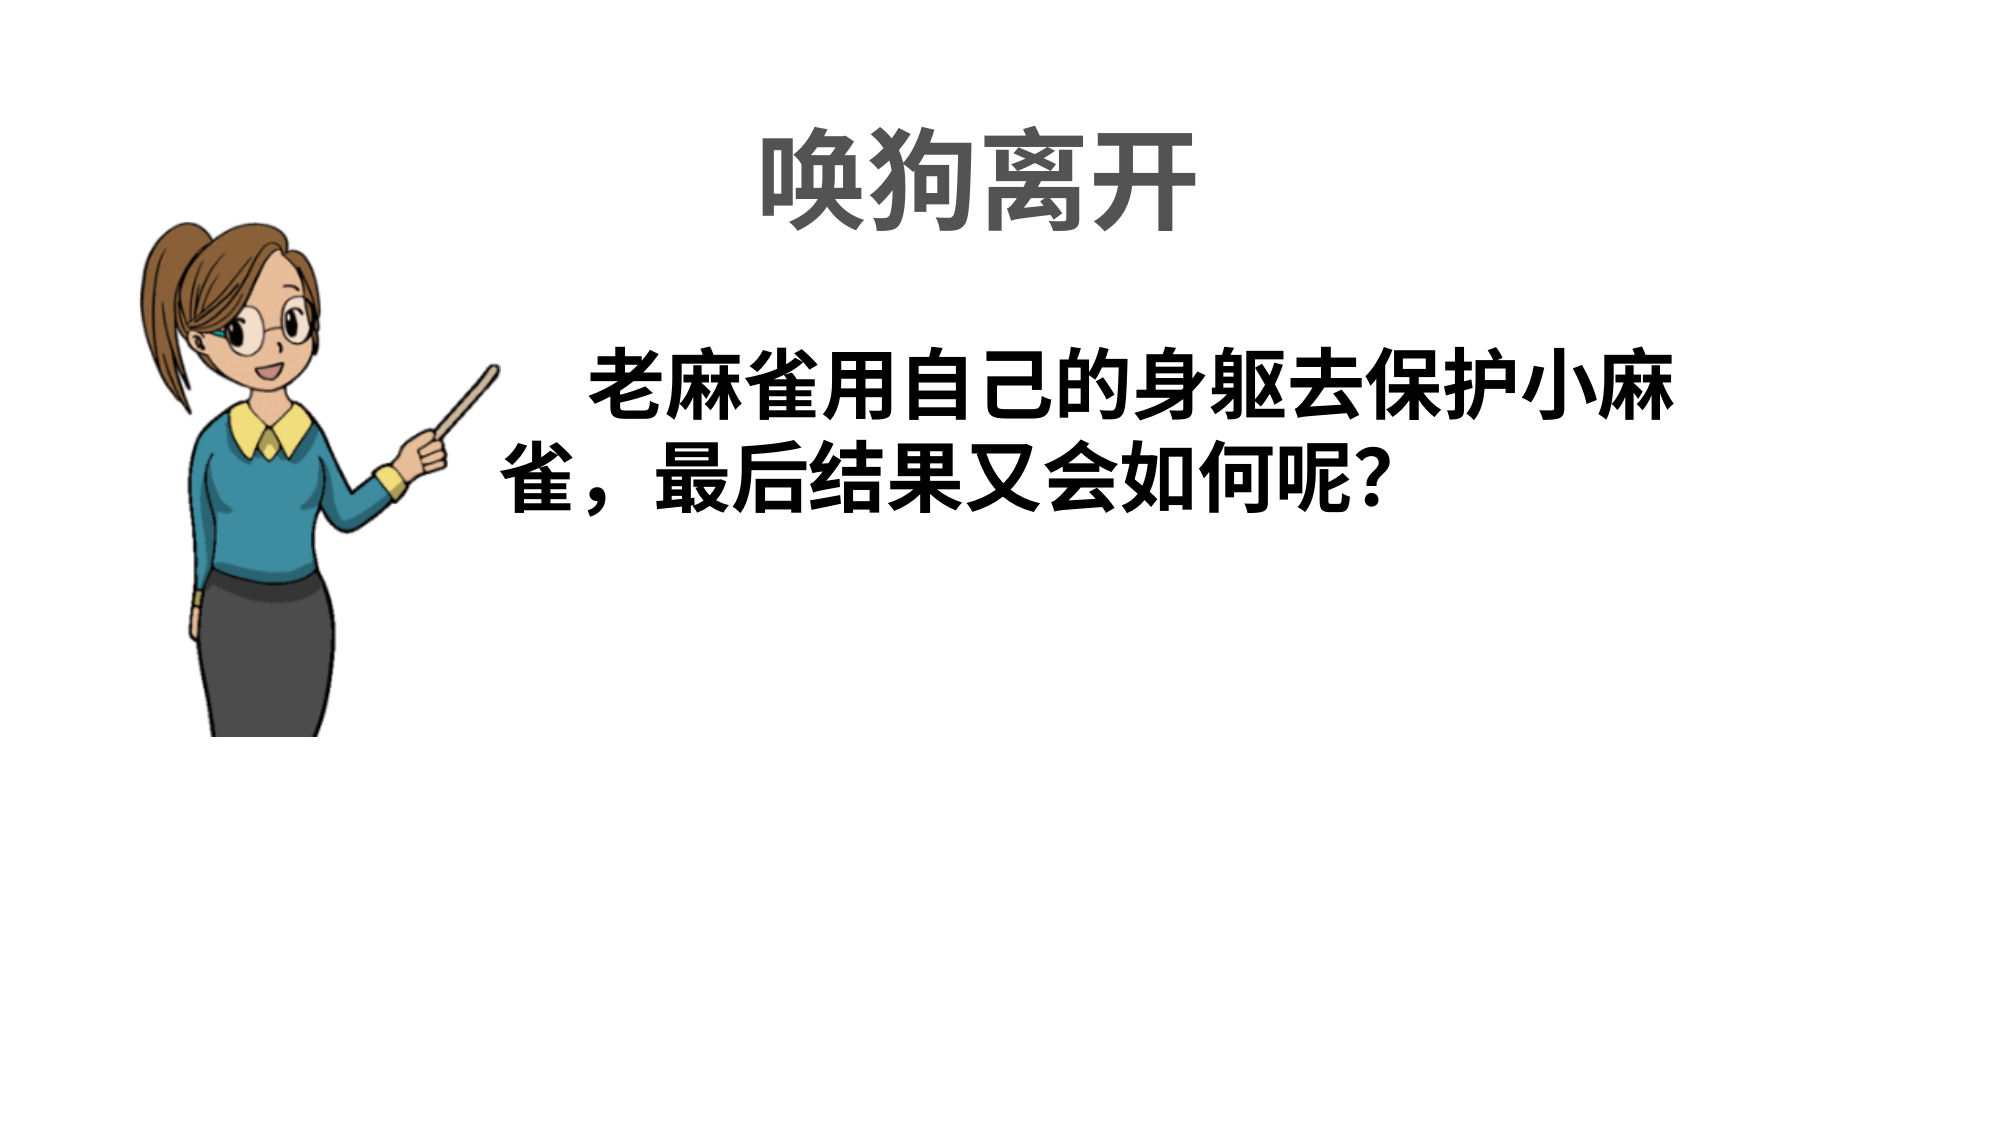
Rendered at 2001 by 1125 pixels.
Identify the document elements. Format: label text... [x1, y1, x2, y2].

picture [139, 221, 501, 737]
text_box 老麻雀用自己的身躯去保护小麻雀，最后结果又会如何呢？ [501, 327, 1692, 530]
text_box 唤狗离开 [741, 103, 1434, 252]
